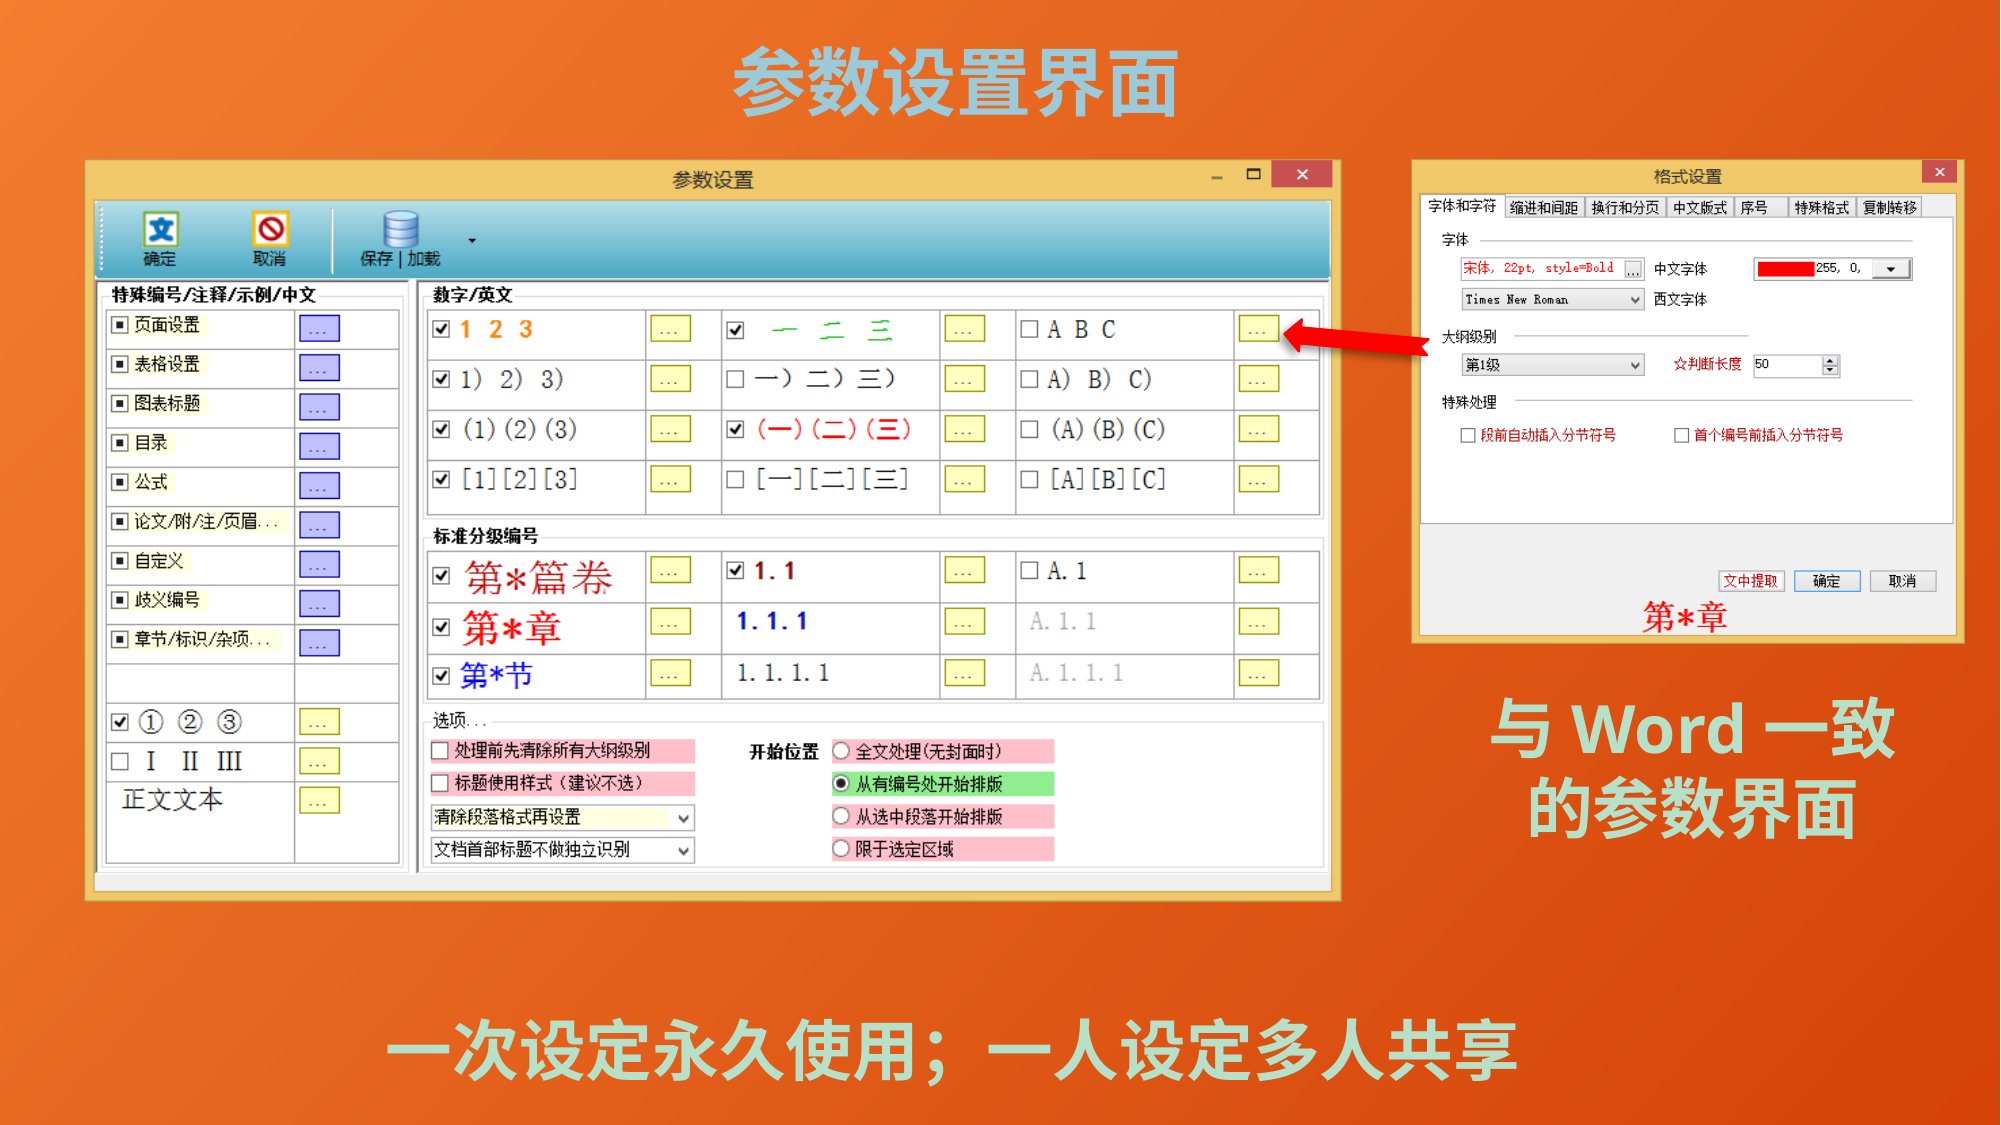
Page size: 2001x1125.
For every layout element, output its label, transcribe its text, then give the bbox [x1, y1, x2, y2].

text_box 参数设置界面 [716, 28, 1197, 134]
text_box [1342, 330, 1411, 355]
picture [84, 159, 1342, 903]
picture [1411, 159, 1965, 645]
text_box 一次设定永久使用；一人设定多人共享 [370, 1001, 1536, 1097]
text_box 与Word一致 的参数界面 [1473, 679, 1912, 855]
